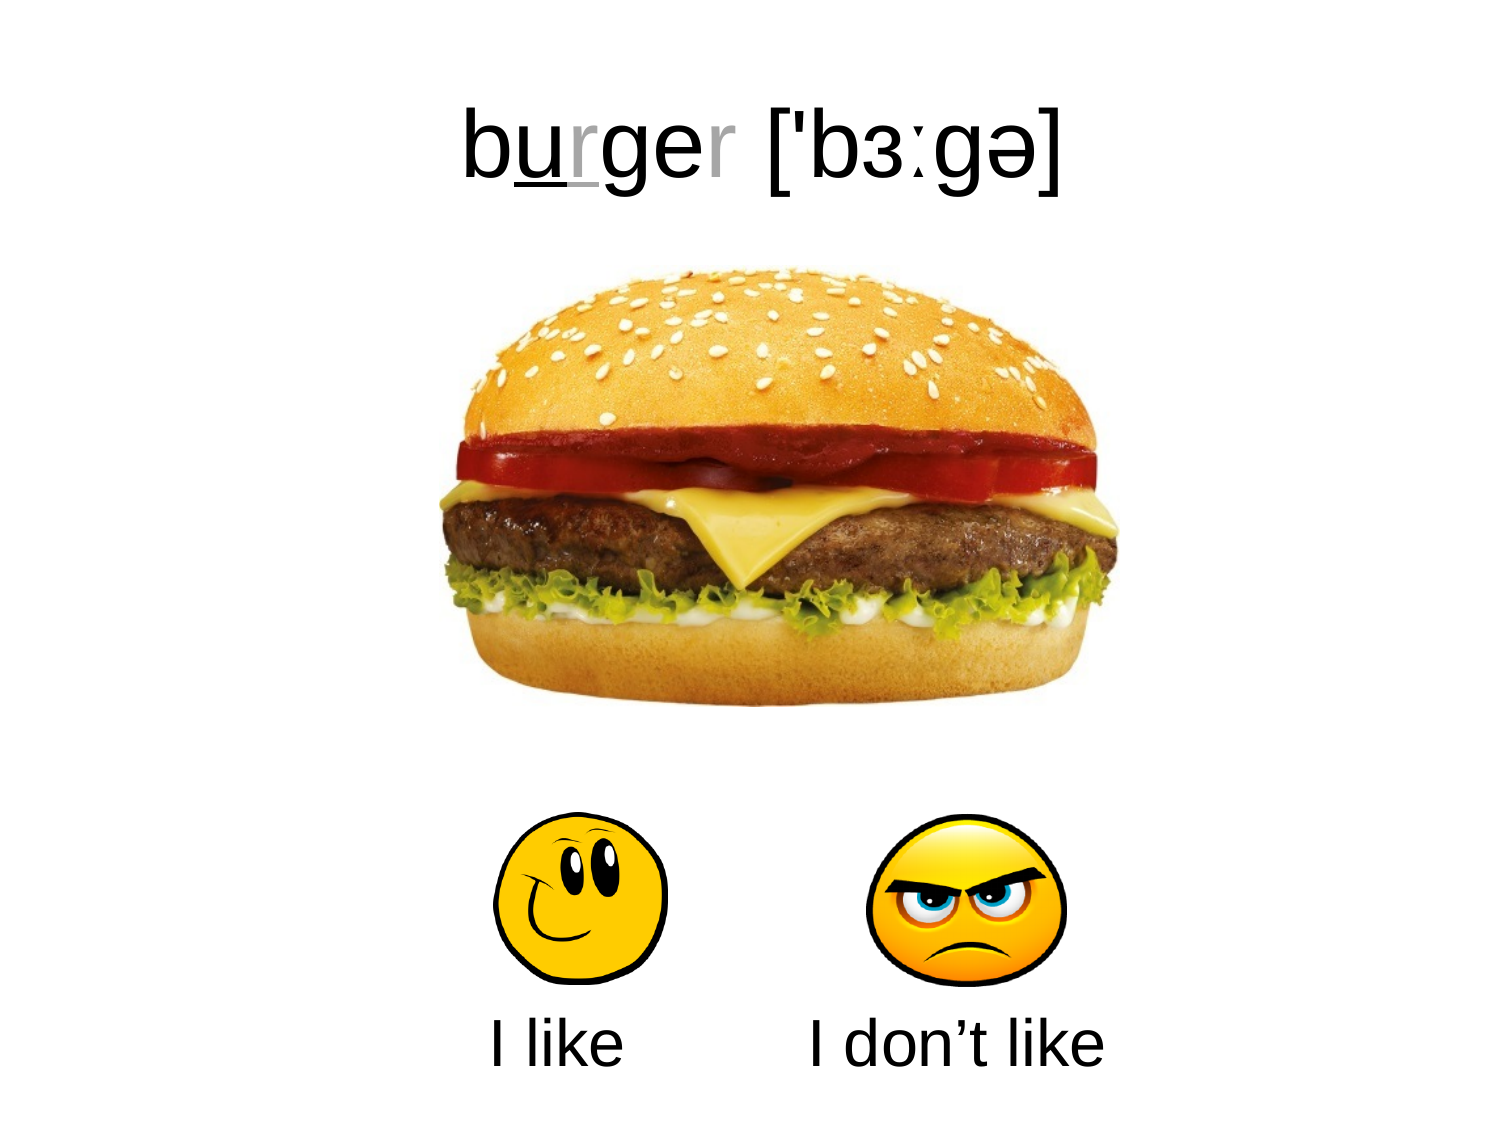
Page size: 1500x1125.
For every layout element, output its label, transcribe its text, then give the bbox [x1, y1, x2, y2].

title burger ['bɜːgə] [75, 45, 1425, 233]
picture [866, 799, 1067, 1000]
text_box I like I don’t like [88, 999, 1471, 1080]
picture [493, 811, 668, 985]
picture [439, 265, 1120, 707]
